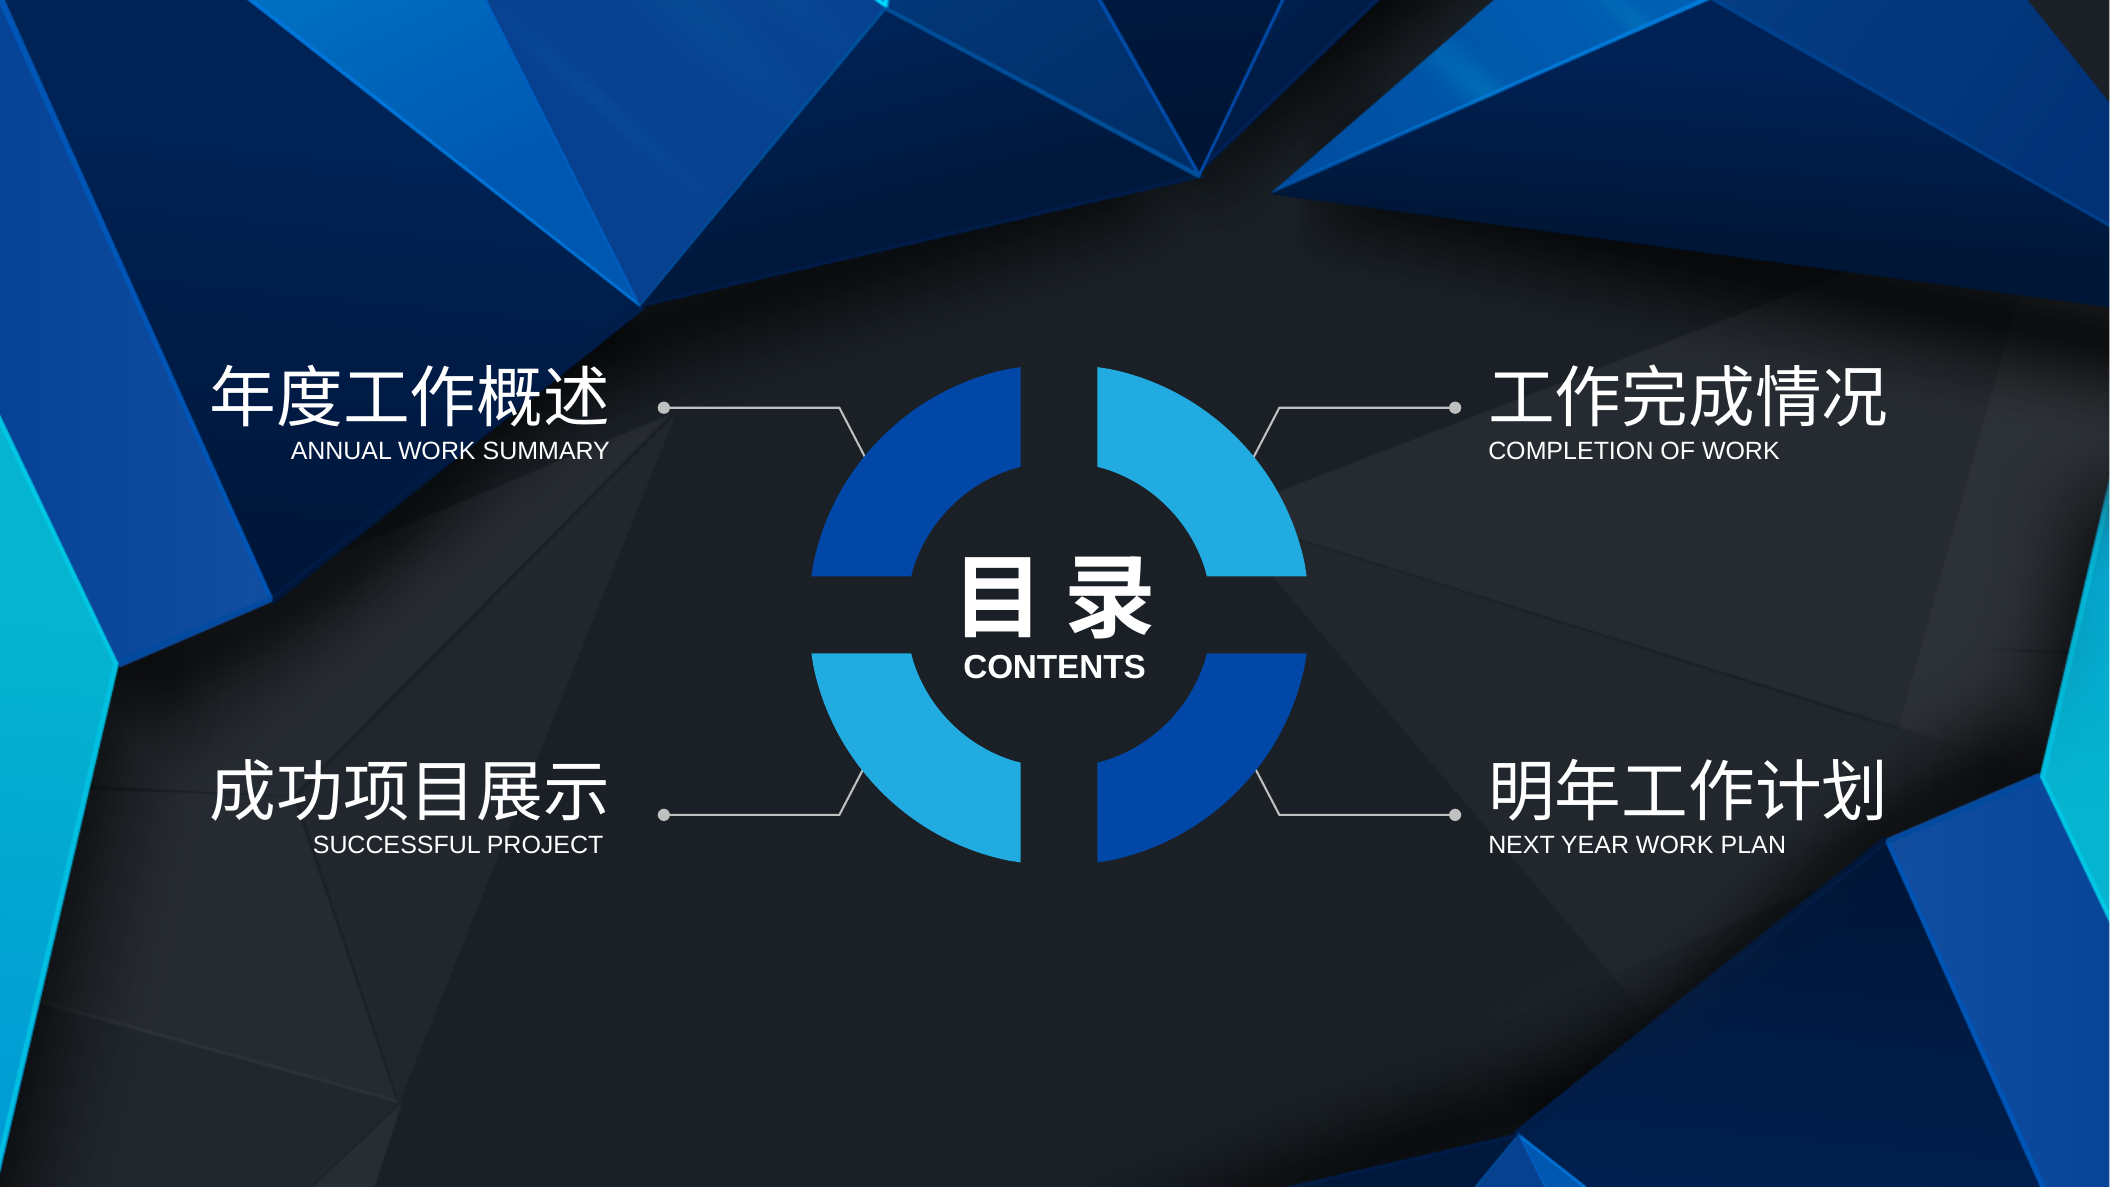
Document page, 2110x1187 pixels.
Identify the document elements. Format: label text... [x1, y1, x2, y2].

text_box CONTENTS [936, 644, 1174, 685]
text_box [810, 652, 1022, 864]
text_box 目 录 [931, 538, 1178, 649]
text_box 工作完成情况 COMPLETION OF WORK [1488, 354, 1906, 465]
text_box [1096, 365, 1308, 578]
text_box [1256, 765, 1462, 822]
text_box 年度工作概述 ANNUAL WORK SUMMARY [180, 354, 611, 465]
text_box [1254, 401, 1462, 459]
text_box [657, 765, 862, 822]
text_box [810, 365, 1022, 578]
text_box [657, 401, 865, 459]
text_box 成功项目展示 SUCCESSFUL PROJECT [180, 748, 611, 859]
text_box [1096, 652, 1308, 864]
text_box [0, 0, 2110, 1187]
text_box 明年工作计划 NEXT YEAR WORK PLAN [1488, 748, 1906, 859]
